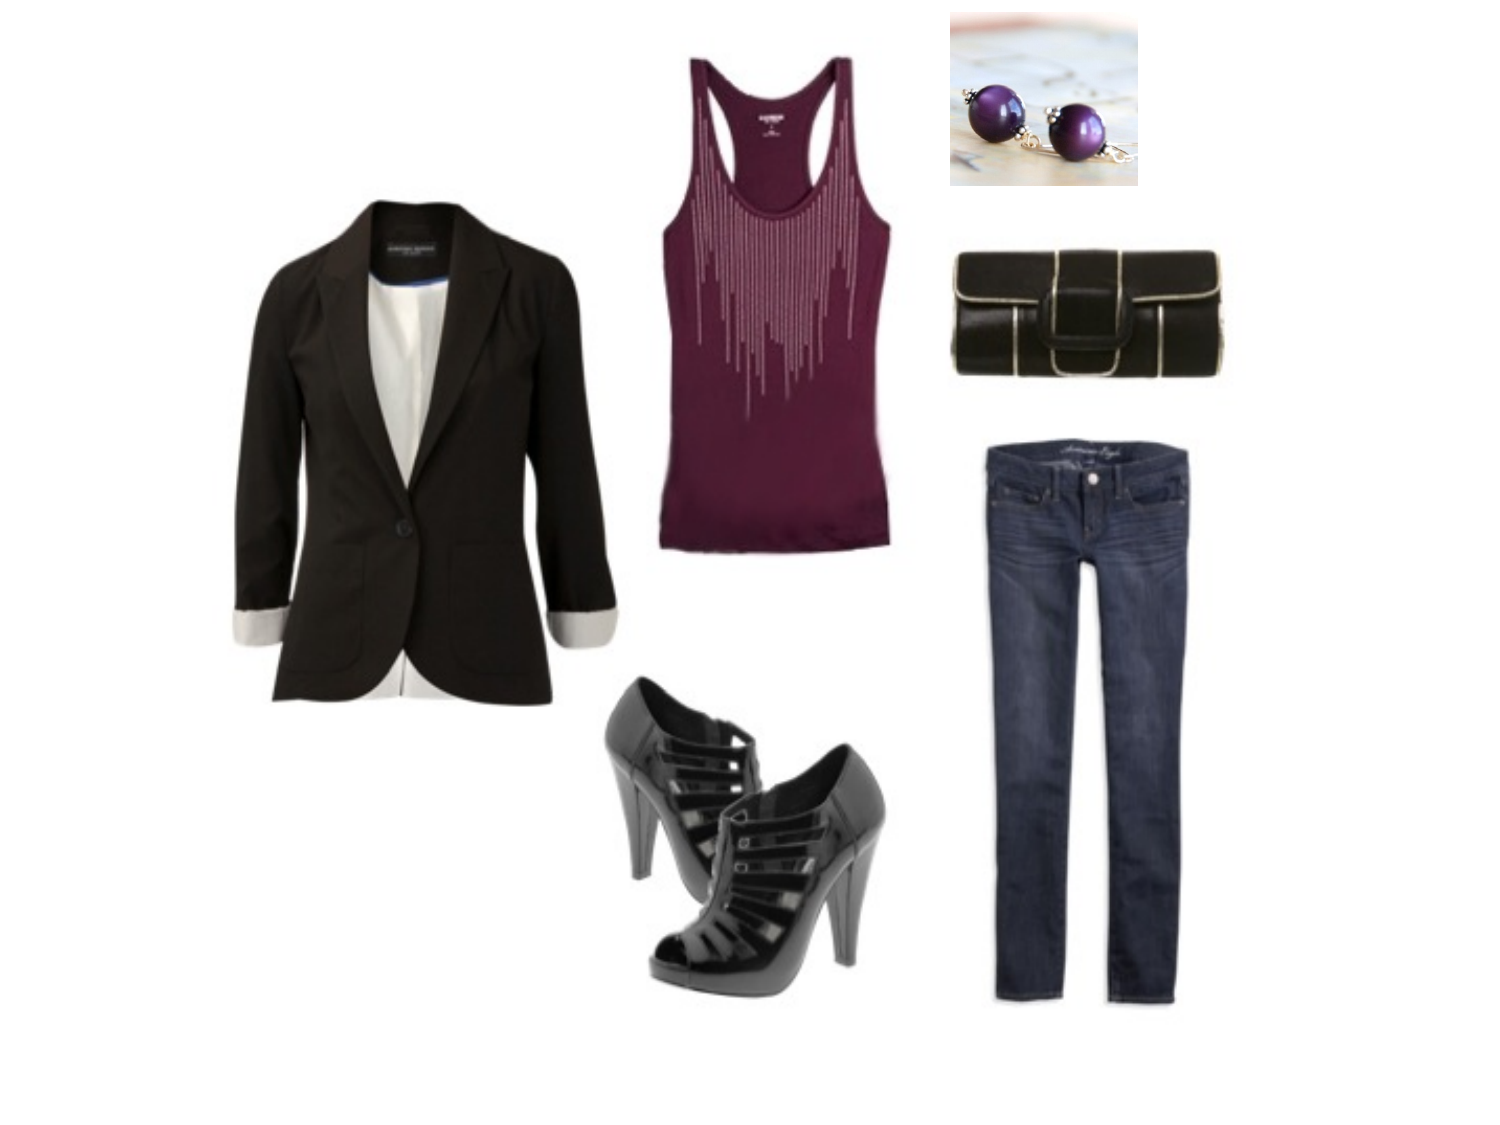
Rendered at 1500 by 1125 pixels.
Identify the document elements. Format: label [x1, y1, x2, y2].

picture [212, 12, 1247, 1026]
